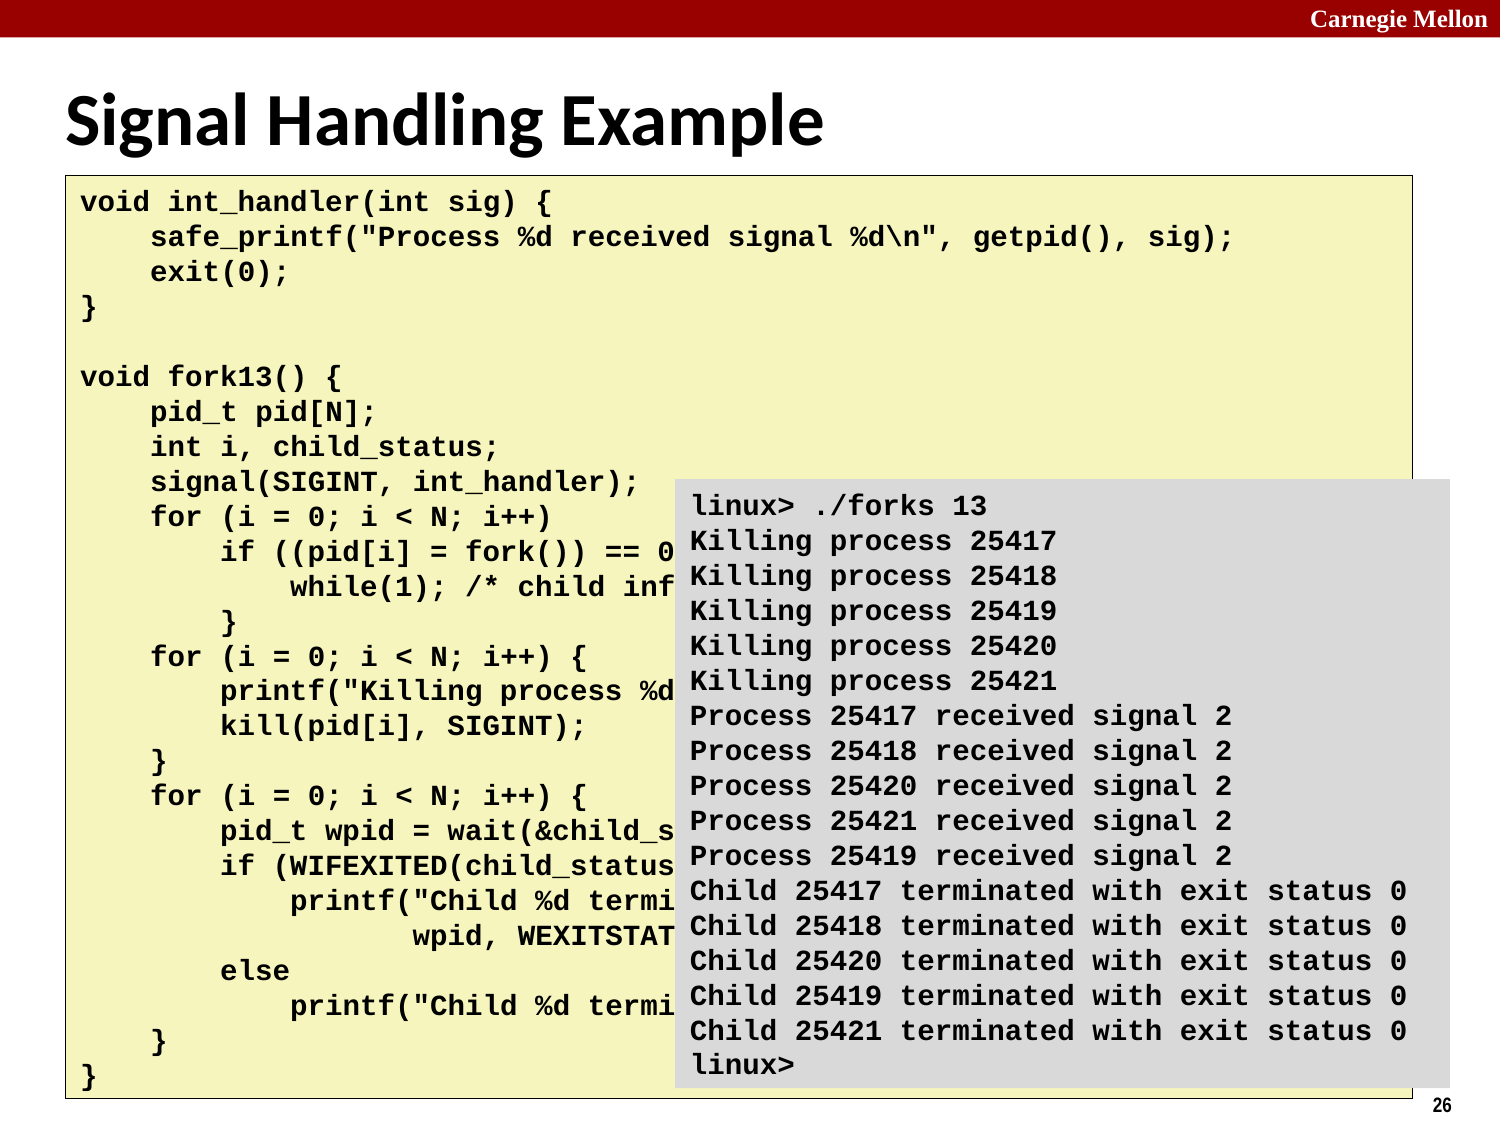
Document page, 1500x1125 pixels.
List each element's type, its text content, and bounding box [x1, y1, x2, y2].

text_box void int_handler(int sig) { safe_printf("Process %d received signal %d\n", getpid(), sig); exit(0); } void fork13() { pid_t pid[N]; int i, child_status; signal(SIGINT, int_handler); for (i = 0; i < N; i++) if ((pid[i] = fork()) == 0) { while(1); /* child infinite loop } for (i = 0; i < N; i++) { printf("Killing process %d\n", pid[i]); kill(pid[i], SIGINT); } for (i = 0; i < N; i++) { pid_t wpid = wait(&child_status); if (WIFEXITED(child_status)) printf("Child %d terminated with exit status %d\n", wpid, WEXITSTATUS(child_status)); else printf("Child %d terminated abnormally\n", wpid); } } [65, 174, 1413, 1099]
title Signal Handling Example [49, 68, 1238, 163]
text_box linux> ./forks 13 Killing process 25417 Killing process 25418 Killing process 25419 Killing process 25420 Killing process 25421 Process 25417 received signal 2 Process 25418 received signal 2 Process 25420 received signal 2 Process 25421 received signal 2 Process 25419 received signal 2 Child 25417 terminated with exit status 0 Child 25418 terminated with exit status 0 Child 25420 terminated with exit status 0 Child 25419 terminated with exit status 0 Child 25421 terminated with exit status 0 linux> [675, 479, 1450, 1089]
